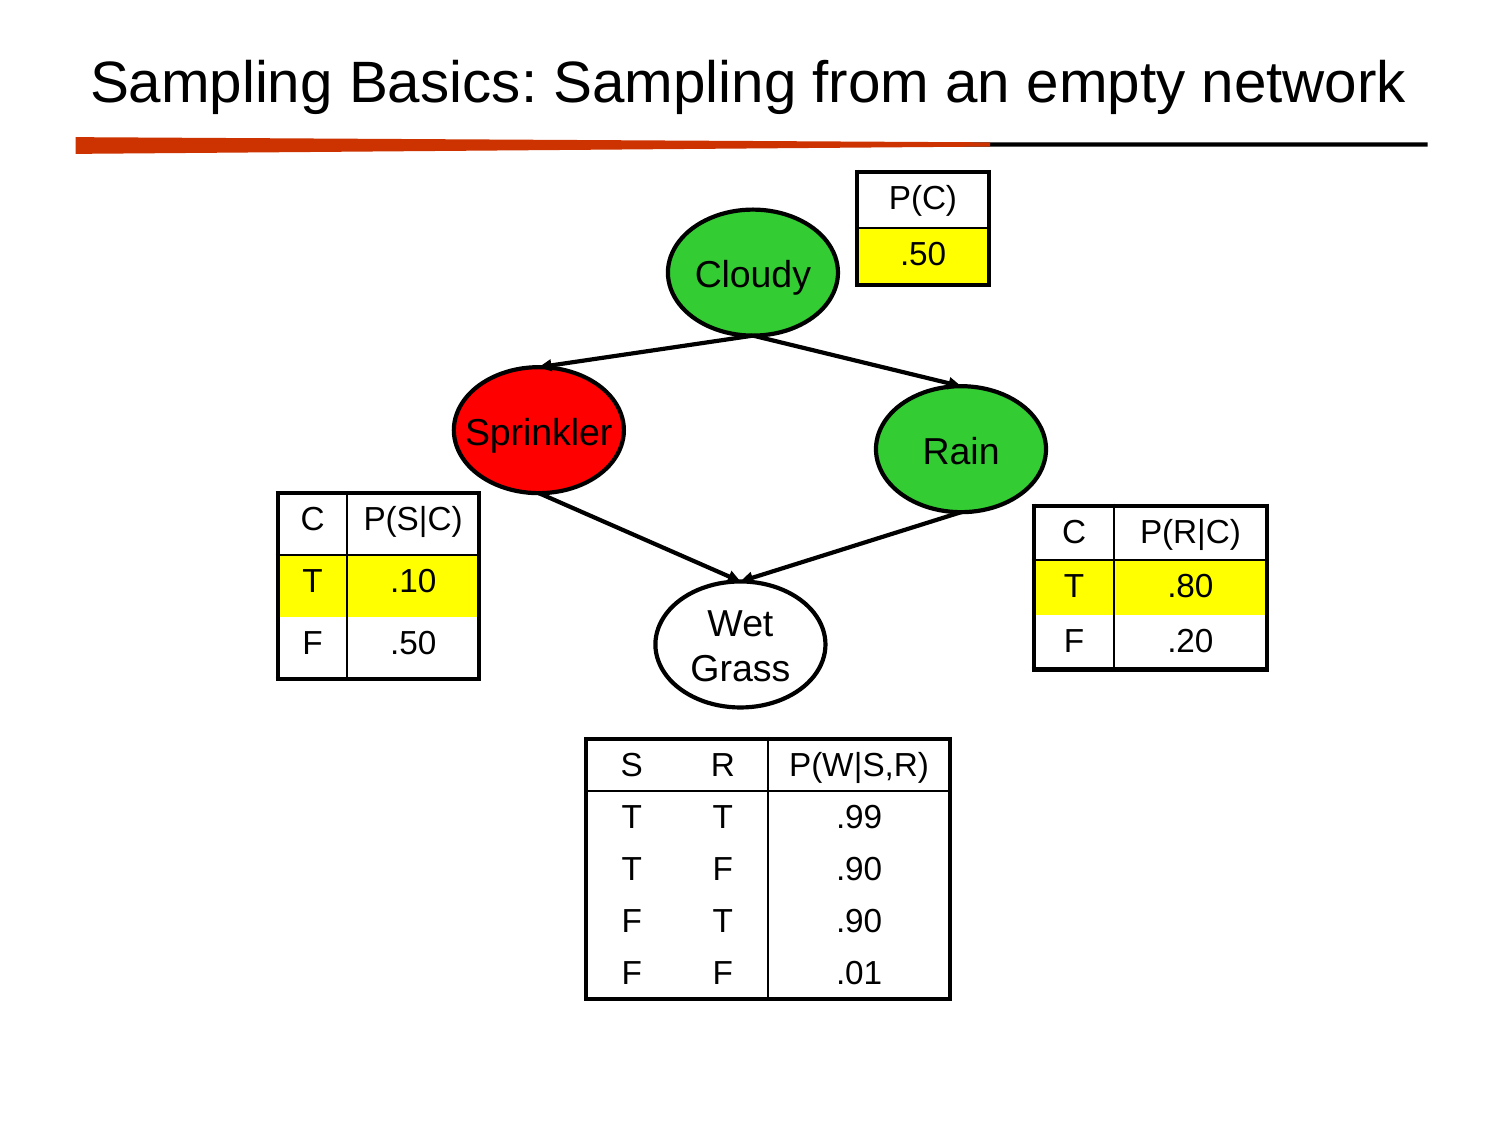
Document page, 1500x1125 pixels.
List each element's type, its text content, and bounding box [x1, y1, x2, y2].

table_cell .50 [348, 617, 477, 677]
table_header S [588, 741, 677, 790]
table_cell .50 [859, 229, 987, 283]
table_cell .10 [348, 556, 477, 617]
table_cell F [677, 947, 767, 997]
table_header R [677, 741, 767, 790]
table_cell F [280, 617, 346, 677]
table_cell T [677, 792, 767, 843]
table_header P(R|C) [1115, 508, 1265, 559]
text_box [538, 494, 741, 580]
text_box Rain [875, 386, 1047, 513]
table_cell F [677, 843, 767, 895]
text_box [752, 337, 962, 385]
table_header P(W|S,R) [769, 741, 948, 790]
table_cell T [588, 843, 677, 895]
table_cell .90 [769, 895, 948, 947]
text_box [538, 337, 754, 366]
table_cell F [588, 895, 677, 947]
table_header C [280, 495, 346, 554]
text_box Cloudy [667, 209, 838, 336]
table_cell T [677, 895, 767, 947]
table_header P(S|C) [348, 495, 477, 554]
table_cell T [280, 556, 346, 617]
text_box Wet Grass [655, 588, 826, 708]
table_cell T [1036, 561, 1113, 615]
table_cell .20 [1115, 615, 1265, 667]
title Sampling Basics: Sampling from an empty network [74, 24, 1426, 133]
table_cell F [588, 947, 677, 997]
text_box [744, 513, 962, 580]
table_cell .99 [769, 792, 948, 843]
table_header P(C) [859, 174, 987, 227]
table_cell .90 [769, 843, 948, 895]
table_cell F [1036, 615, 1113, 667]
text_box Sprinkler [453, 367, 624, 494]
table_cell T [588, 792, 677, 843]
table_cell .01 [769, 947, 948, 997]
table_header C [1036, 508, 1113, 559]
table_cell .80 [1115, 561, 1265, 615]
